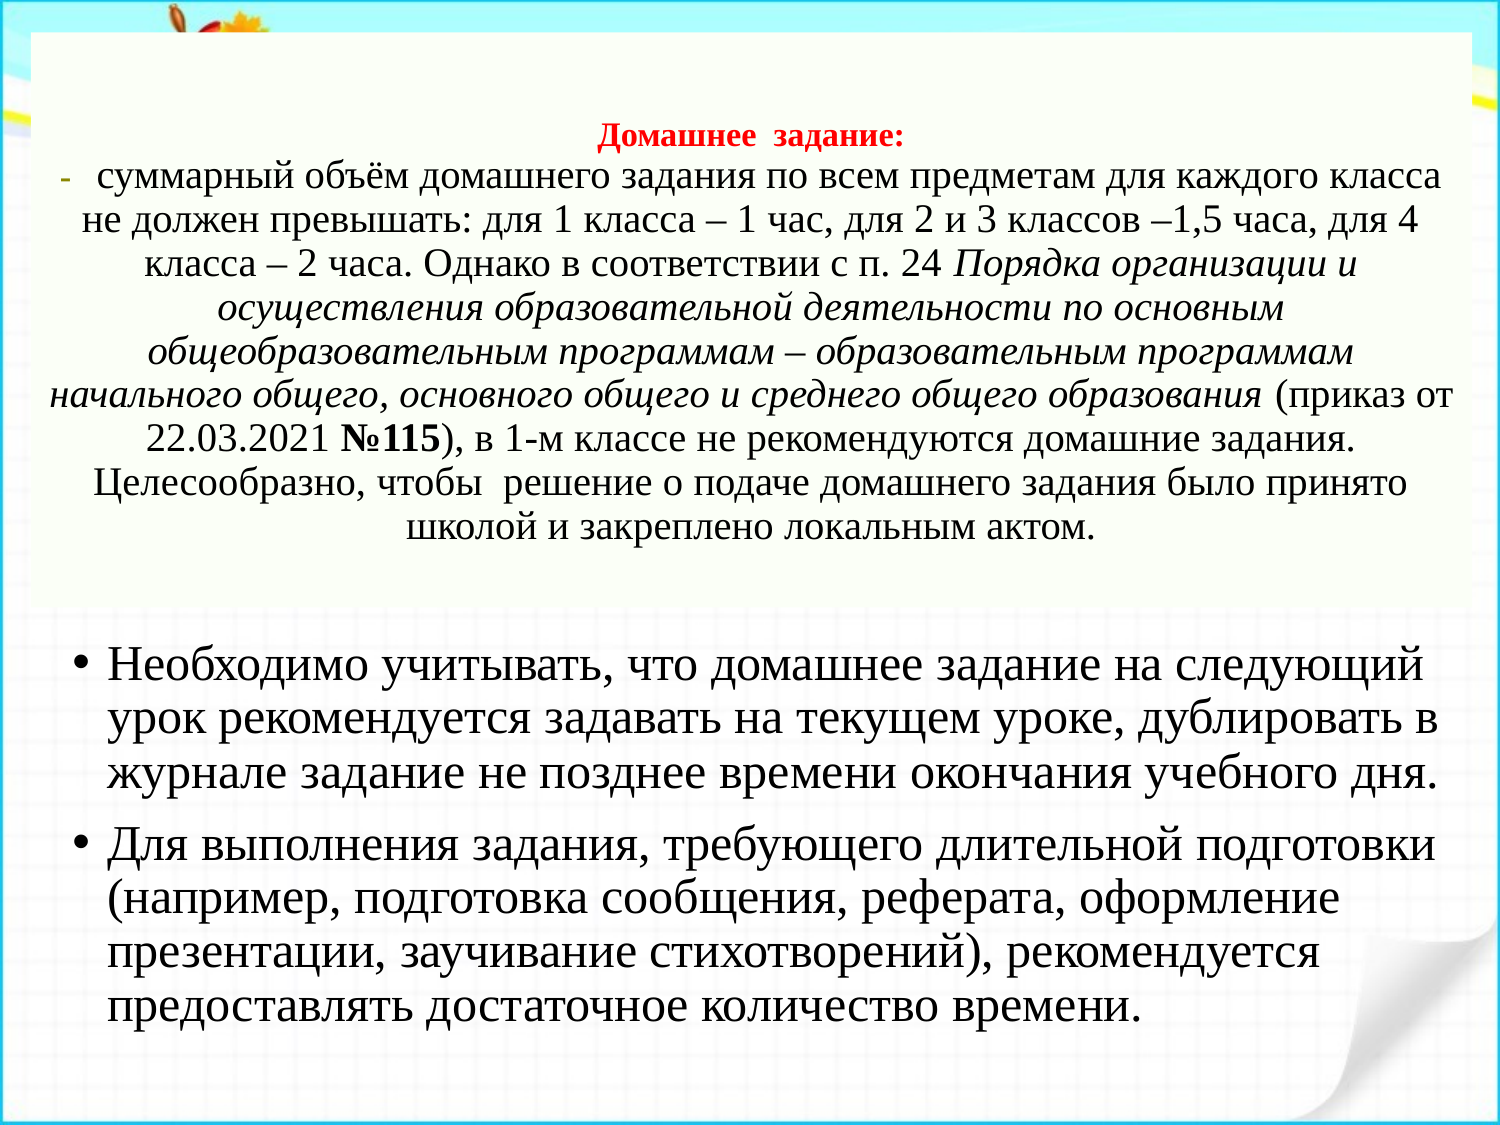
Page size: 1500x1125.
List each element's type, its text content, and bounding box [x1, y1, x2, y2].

list Необходимо учитывать, что домашнее задание на следующий урок рекомендуется задавать на текущем уроке, дублировать в журнале задание не позднее времени окончания учебного дня. Для выполнения задания, требующего длительной подготовки (например, подготовка сообщения, реферата, оформление презентации, заучивание стихотворений), рекомендуется предоставлять достаточное количество времени. [57, 629, 1459, 1078]
picture [0, 0, 1500, 1125]
title Домашнее задание: - суммарный объём домашнего задания по всем предметам для каждого класса не должен превышать: для 1 класса – 1 час, для 2 и 3 классов –1,5 часа, для 4 класса – 2 часа. Однако в соответствии с п. 24 Порядка организации и осуществления образовательной деятельности по основным общеобразовательным программам – образовательным программам начального общего, основного общего и среднего общего образования (приказ от 22.03.2021 №115), в 1-м классе не рекомендуются домашние задания. Целесообразно, чтобы решение о подаче домашнего задания было принято школой и закреплено локальным актом. [30, 32, 1473, 608]
